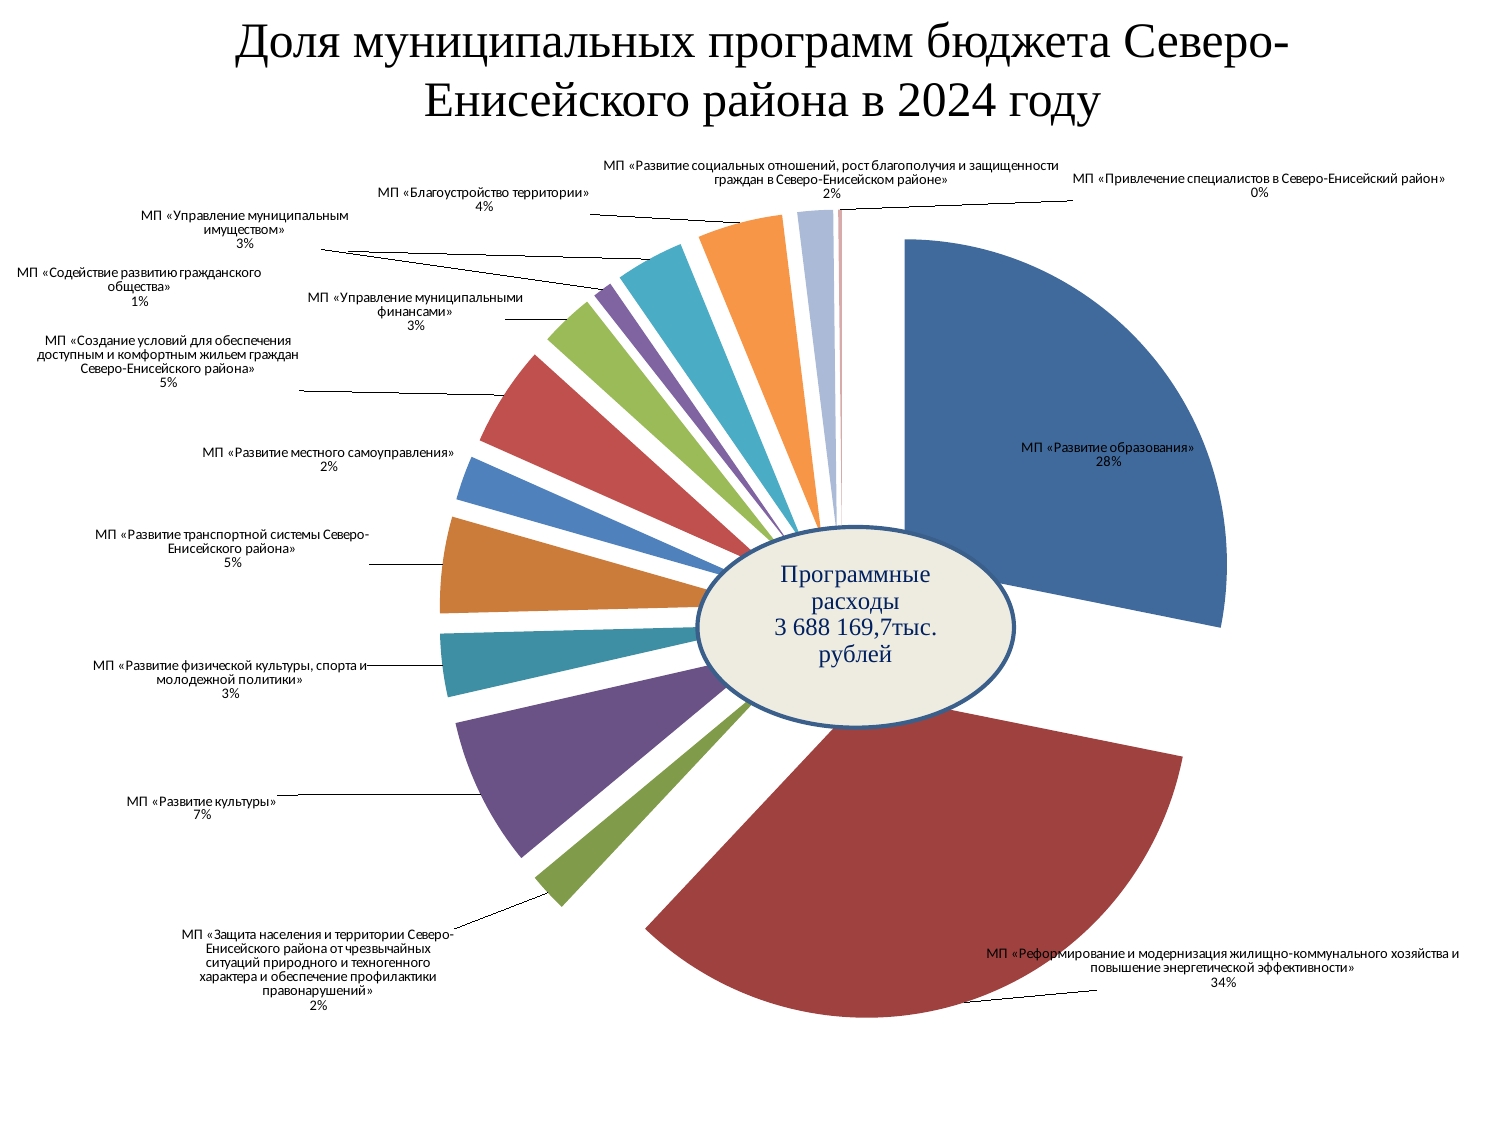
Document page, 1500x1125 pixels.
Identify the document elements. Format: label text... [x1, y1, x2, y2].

title Доля муниципальных программ бюджета Северо-Енисейского района в 2024 году [100, 0, 1425, 123]
chart [5, 125, 1471, 1107]
